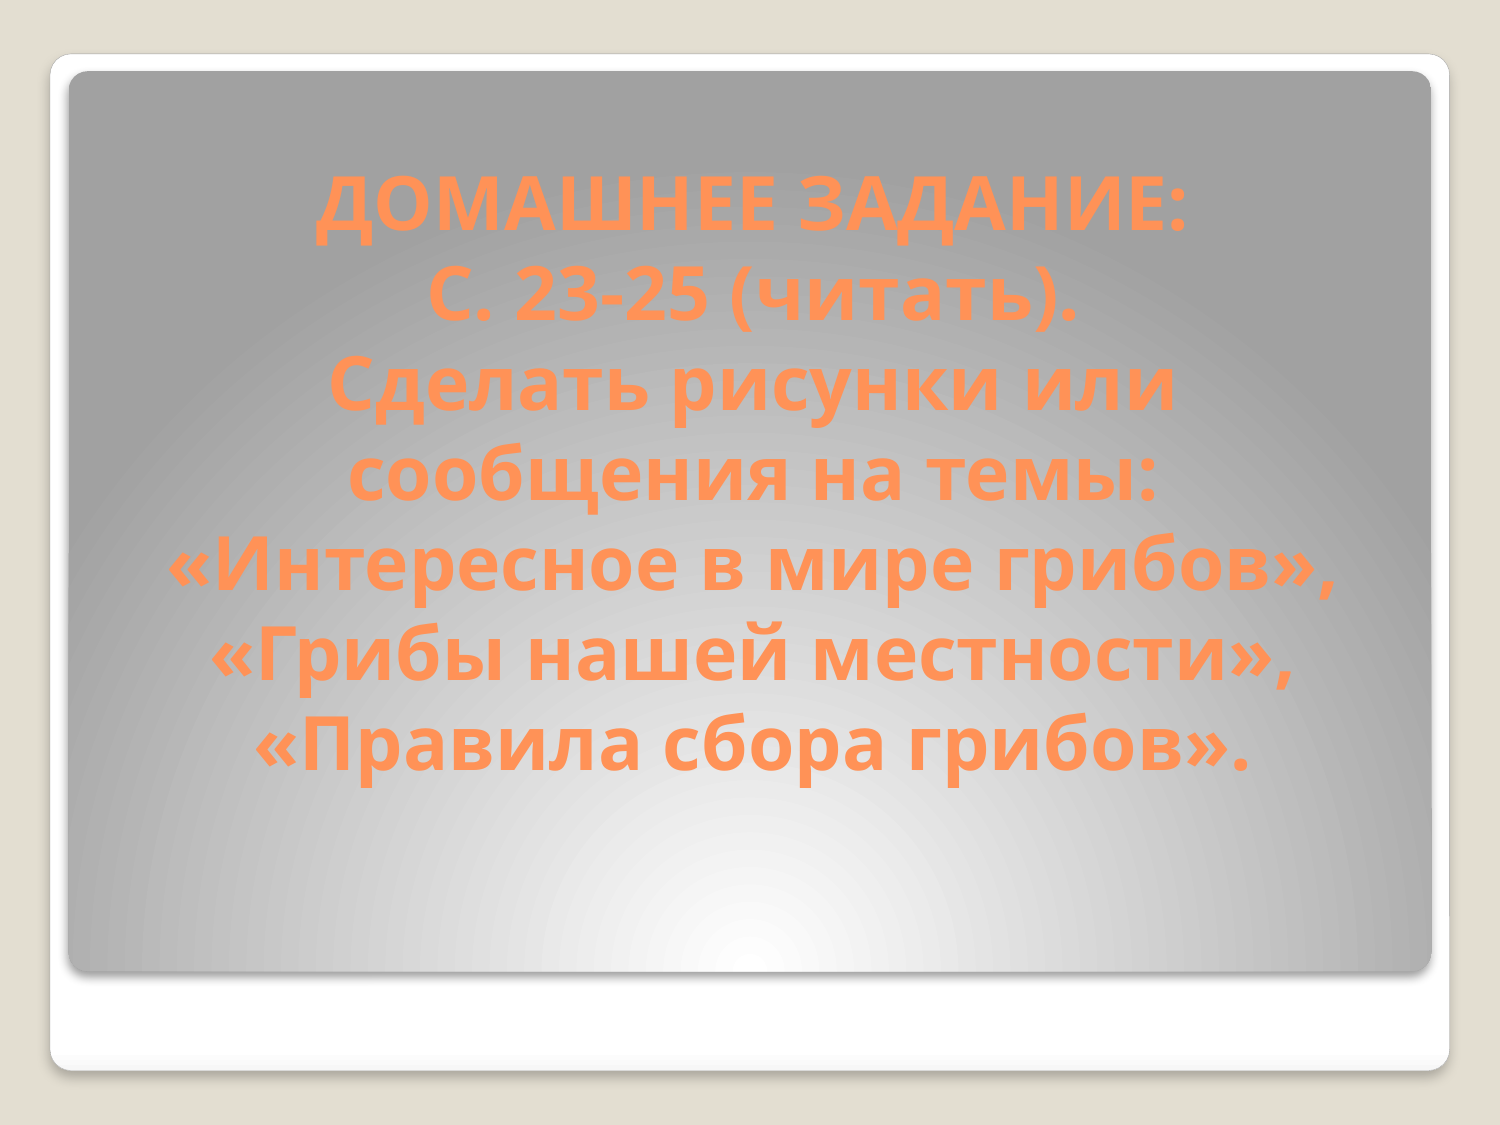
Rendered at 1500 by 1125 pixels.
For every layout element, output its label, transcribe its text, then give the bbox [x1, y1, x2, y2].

title ДОМАШНЕЕ ЗАДАНИЕ: С. 23-25 (читать). Сделать рисунки или сообщения на темы: «Интересное в мире грибов», «Грибы нашей местности», «Правила сбора грибов». [82, 58, 1425, 973]
